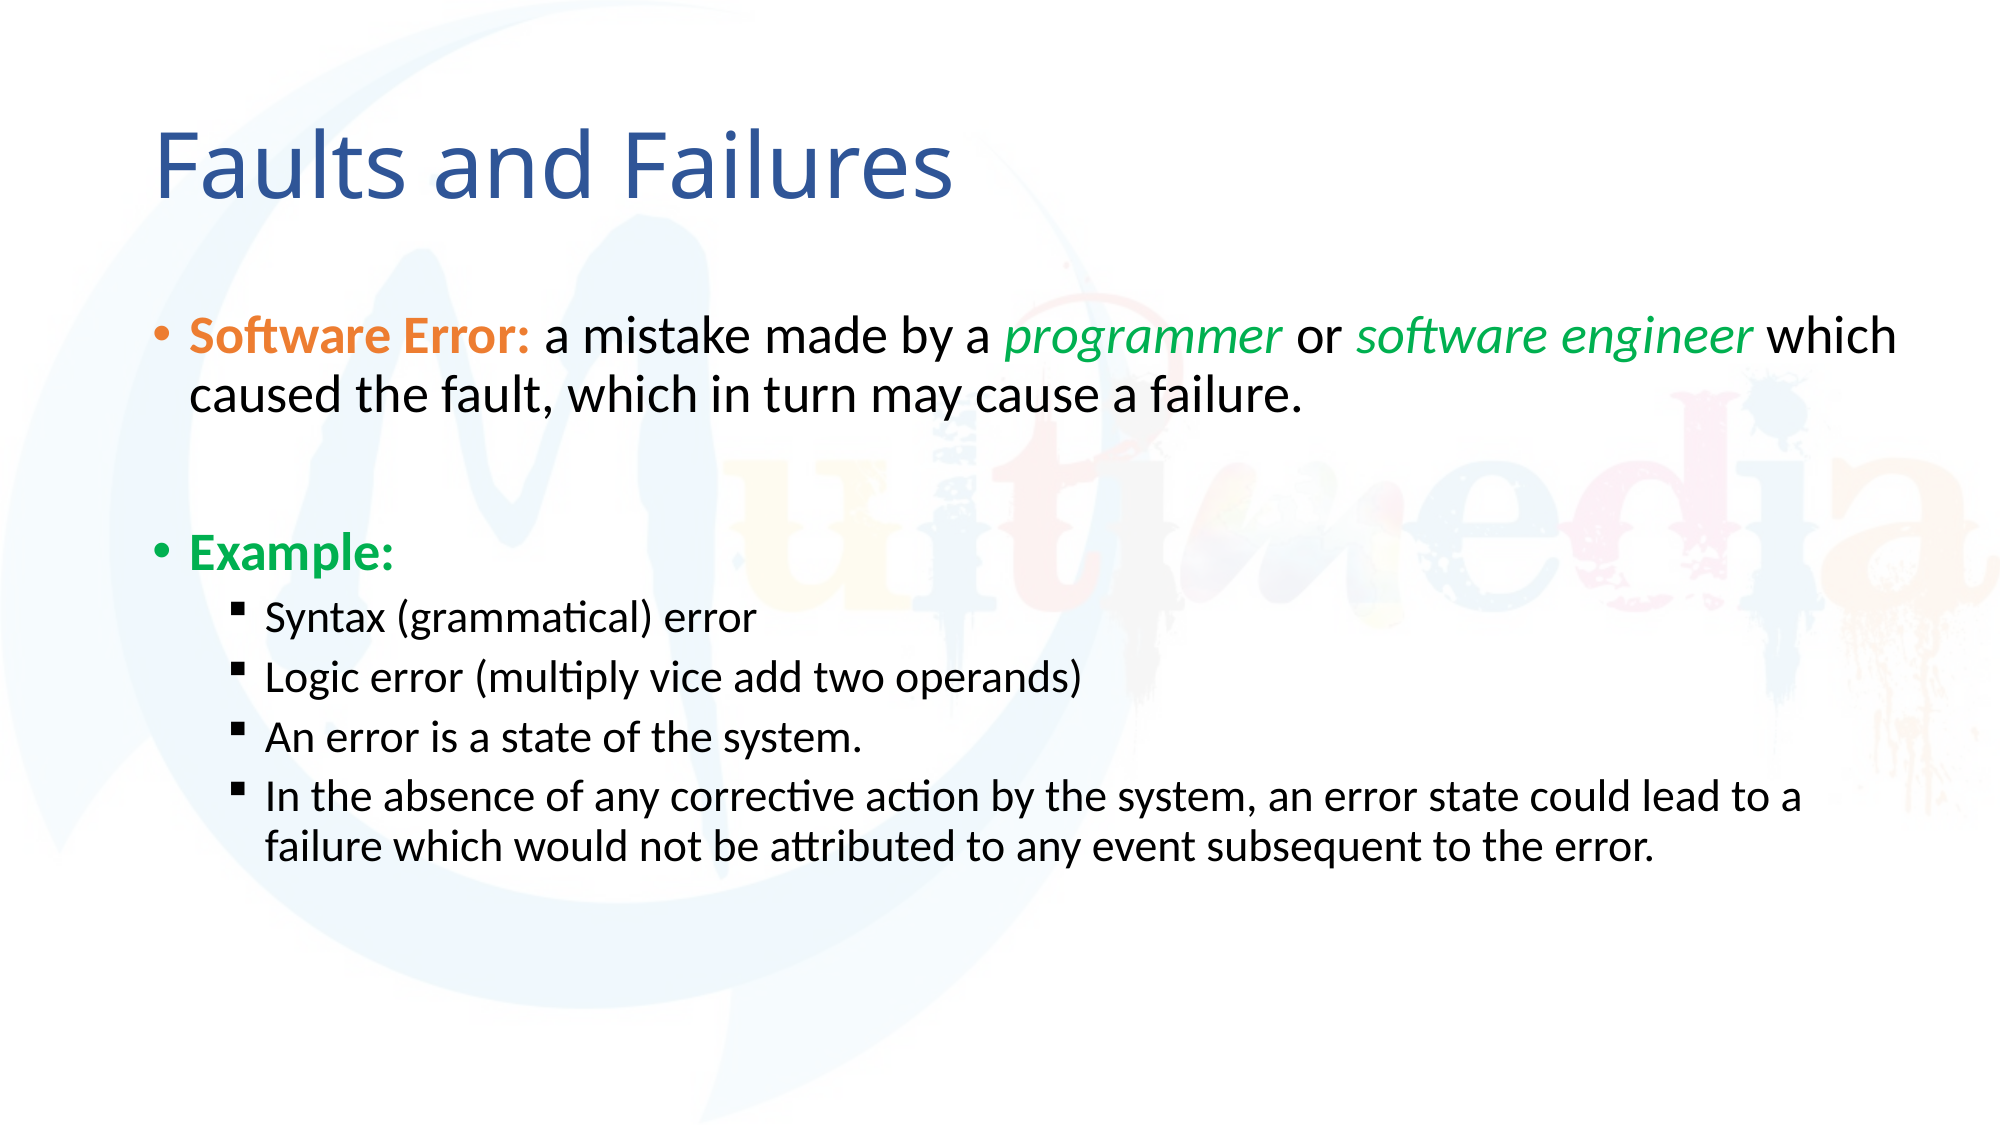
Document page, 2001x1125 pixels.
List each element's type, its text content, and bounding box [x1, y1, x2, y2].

title Faults and Failures [137, 59, 1863, 278]
list Software Error: a mistake made by a programmer or software engineer which caused the fault, which in turn may cause a failure. Example: Syntax (grammatical) error Logic error (multiply vice add two operands) An error is a state of the system. In the absence of any corrective action by the system, an error state could lead to a failure which would not be attributed to any event subsequent to the error. [137, 299, 1942, 1095]
